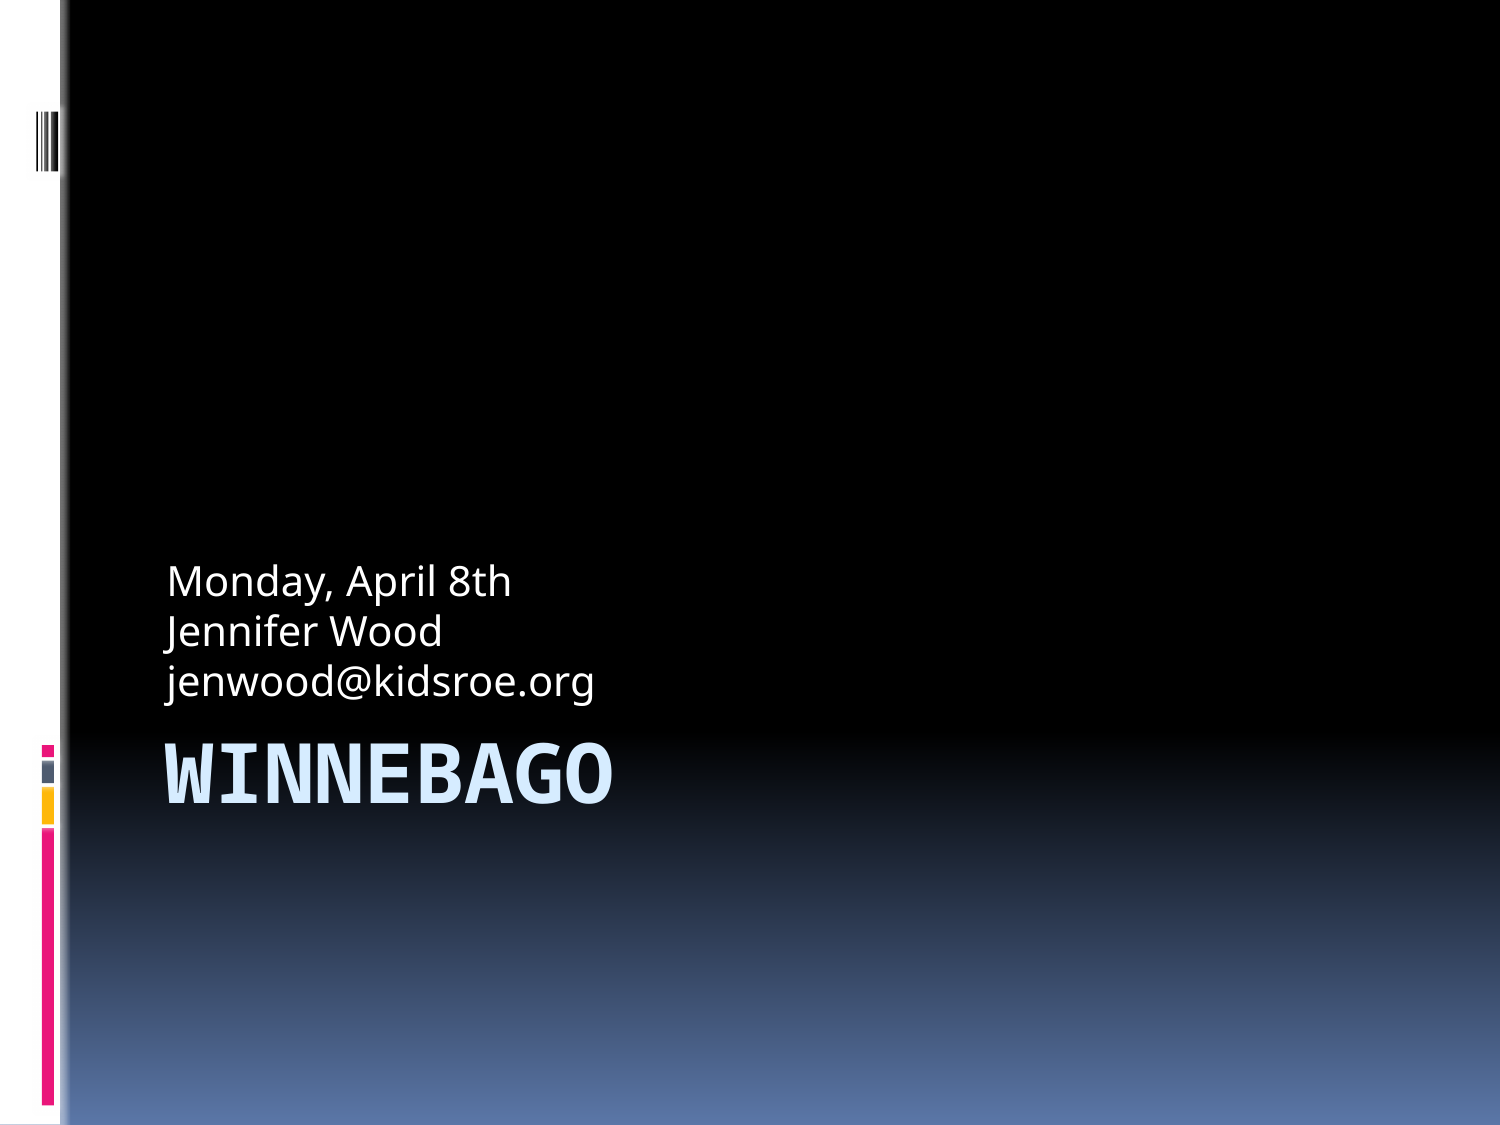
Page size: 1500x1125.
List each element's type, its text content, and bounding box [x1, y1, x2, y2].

subtitle Monday, April 8th Jennifer Wood jenwood@kidsroe.org [150, 464, 1425, 713]
title Winnebago [150, 713, 1425, 1037]
